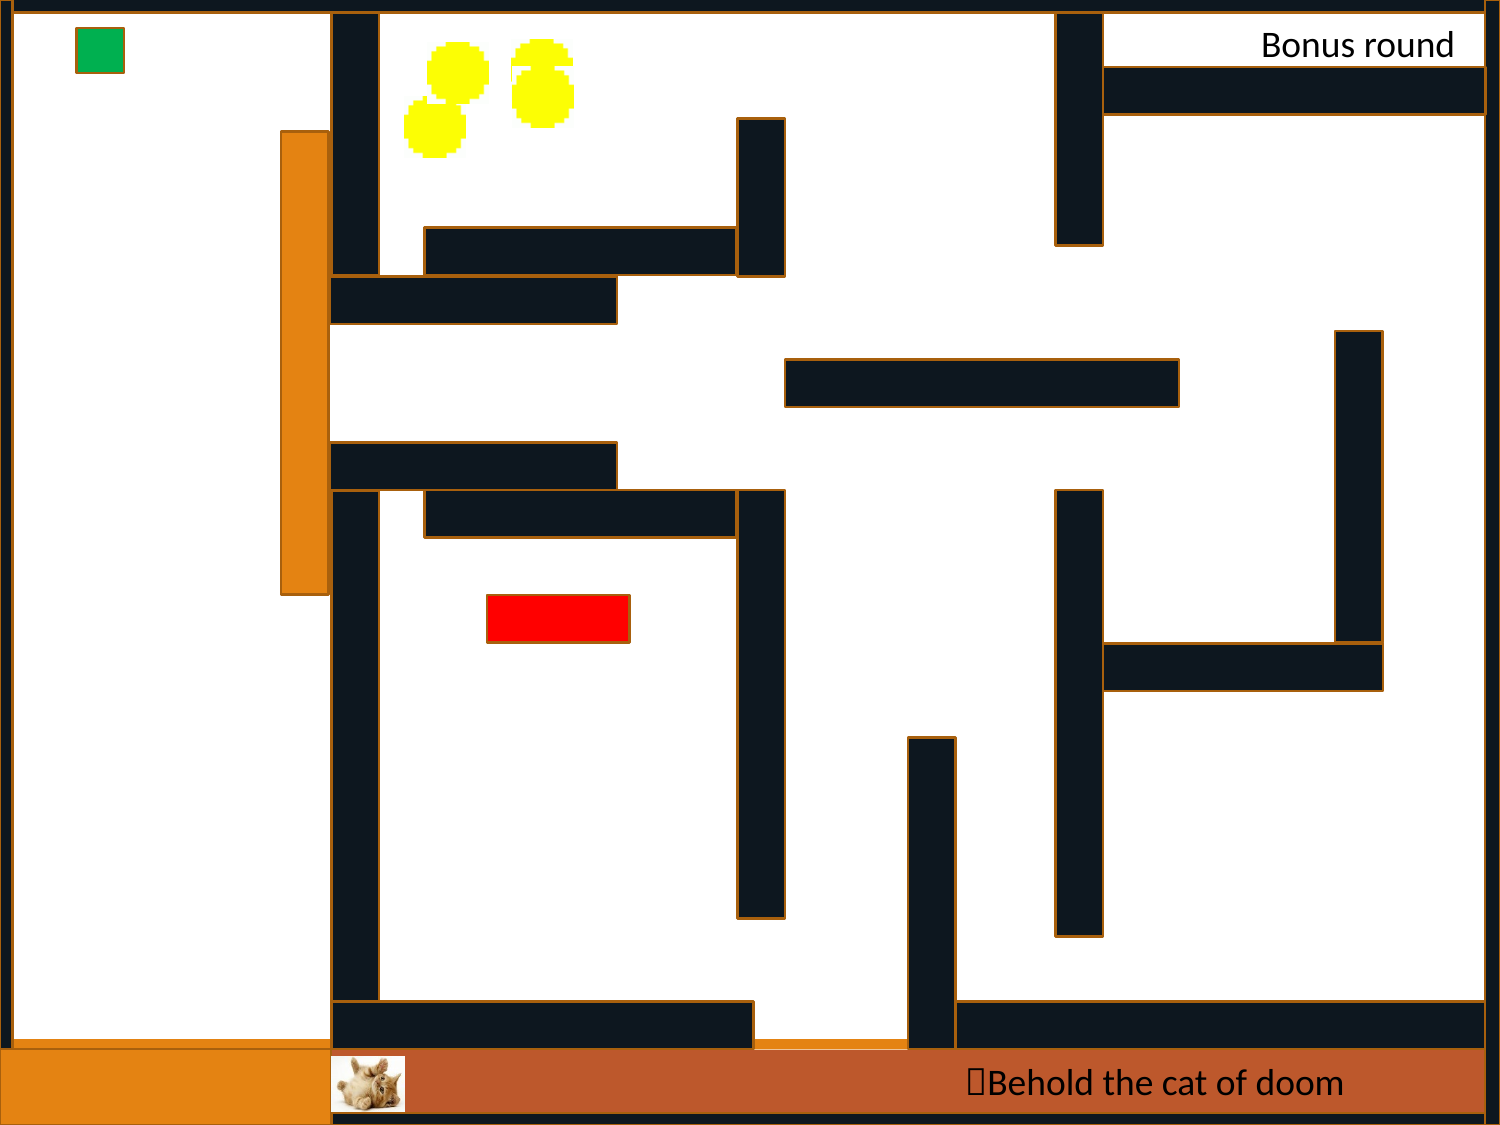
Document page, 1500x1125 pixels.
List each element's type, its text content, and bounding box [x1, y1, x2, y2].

text_box [957, 1000, 1486, 1050]
text_box [736, 489, 786, 920]
text_box [1102, 642, 1384, 692]
text_box [784, 358, 1180, 408]
text_box [736, 117, 786, 278]
text_box [330, 11, 380, 275]
picture [330, 1055, 406, 1113]
text_box [907, 736, 957, 1050]
text_box [11, 0, 1484, 14]
picture [511, 38, 575, 129]
text_box [486, 594, 631, 644]
text_box [330, 441, 618, 491]
text_box [330, 275, 618, 325]
text_box [0, 0, 14, 1050]
text_box Behold the cat of doom [949, 1050, 1485, 1110]
text_box [1484, 0, 1500, 1125]
text_box Bonus round [1246, 14, 1484, 66]
text_box [75, 27, 125, 74]
text_box [280, 130, 330, 596]
text_box [0, 1048, 332, 1125]
text_box [330, 491, 380, 1000]
text_box [423, 489, 736, 539]
text_box [423, 226, 736, 276]
text_box [1054, 489, 1104, 938]
text_box [330, 1112, 1484, 1125]
text_box [1102, 66, 1487, 116]
text_box [1334, 330, 1384, 644]
picture [404, 42, 490, 158]
text_box [330, 1000, 755, 1050]
text_box [1054, 11, 1104, 247]
